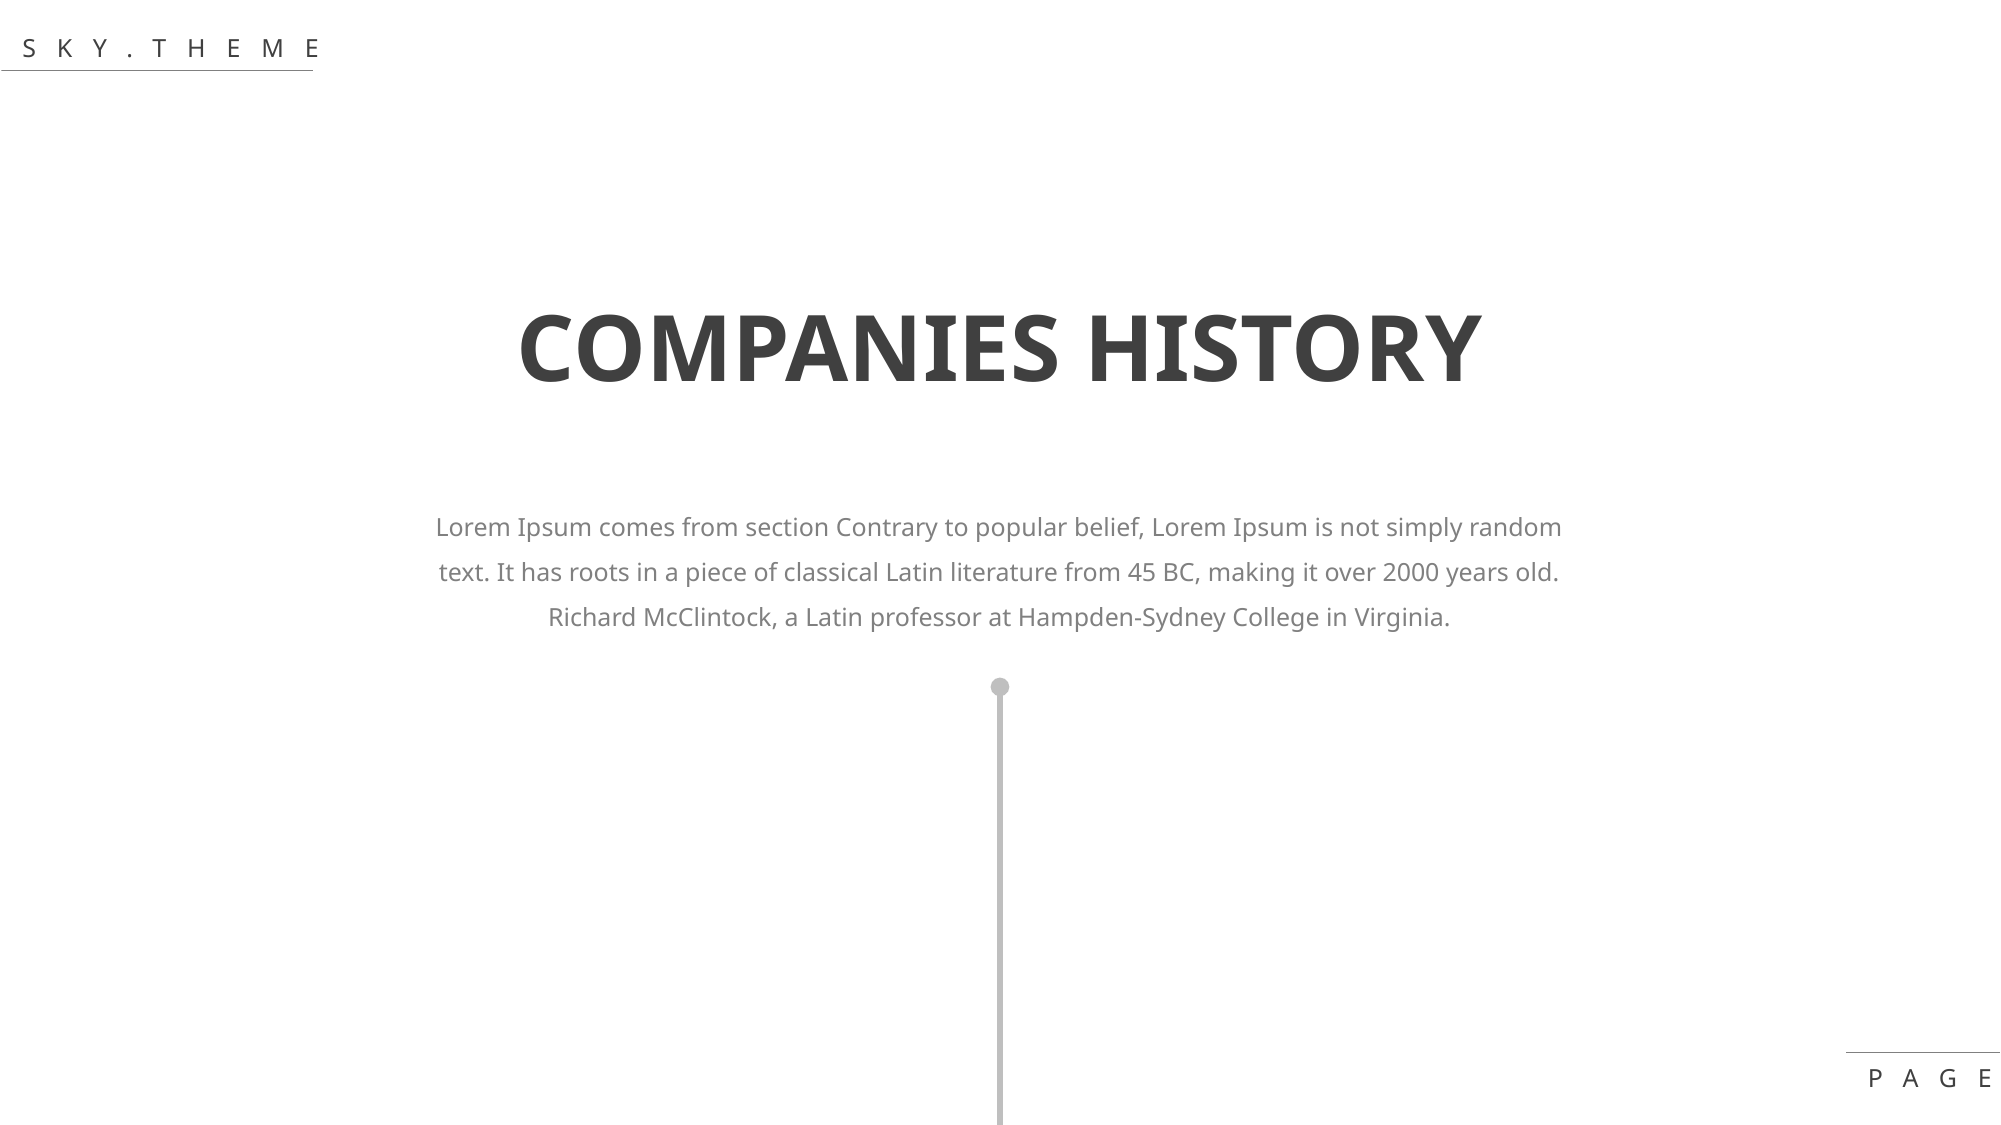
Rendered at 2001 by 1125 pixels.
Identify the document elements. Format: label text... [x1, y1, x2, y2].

text_box Lorem Ipsum comes from section Contrary to popular belief, Lorem Ipsum is not simply random text. It has roots in a piece of classical Latin literature from 45 BC, making it over 2000 years old. Richard McClintock, a Latin professor at Hampden-Sydney College in Virginia. [408, 489, 1592, 639]
text_box COMPANIES HISTORY [501, 282, 1499, 407]
